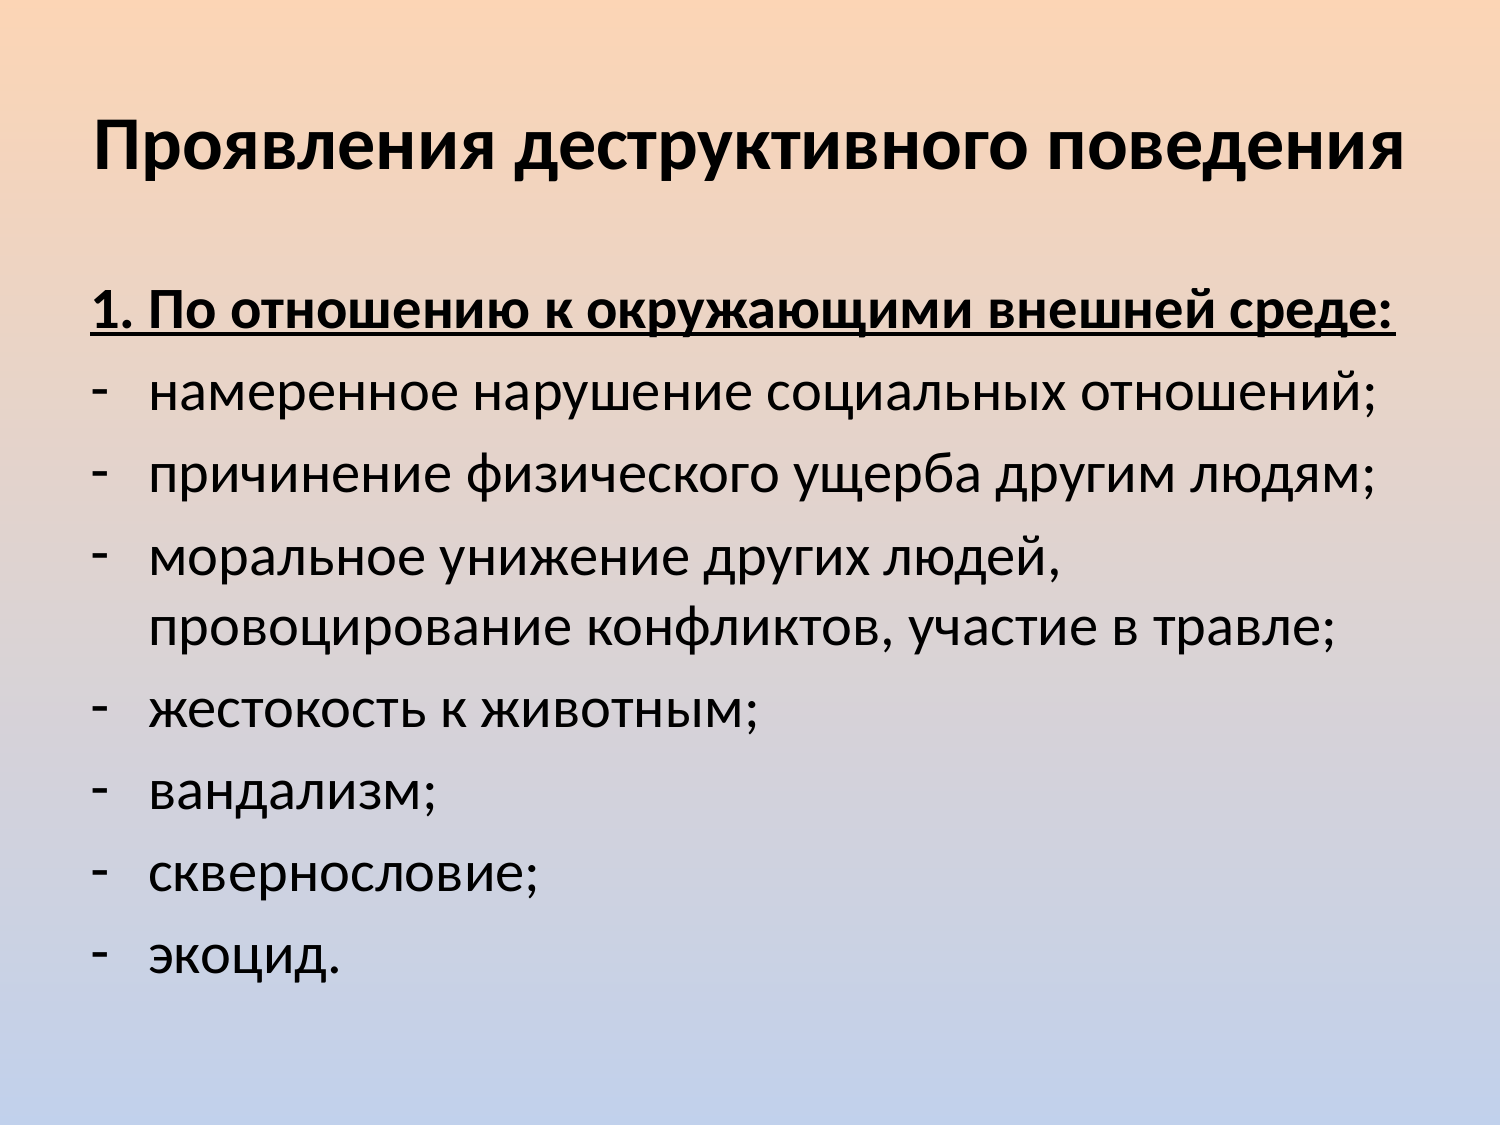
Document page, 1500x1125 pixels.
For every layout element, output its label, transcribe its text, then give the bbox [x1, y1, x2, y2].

list 1. По отношению к окружающими внешней среде: намеренное нарушение социальных отношений; причинение физического ущерба другим людям; моральное унижение других людей, провоцирование конфликтов, участие в травле; жестокость к животным; вандализм; сквернословие; экоцид. [75, 262, 1425, 1005]
title Проявления деструктивного поведения [75, 45, 1425, 233]
